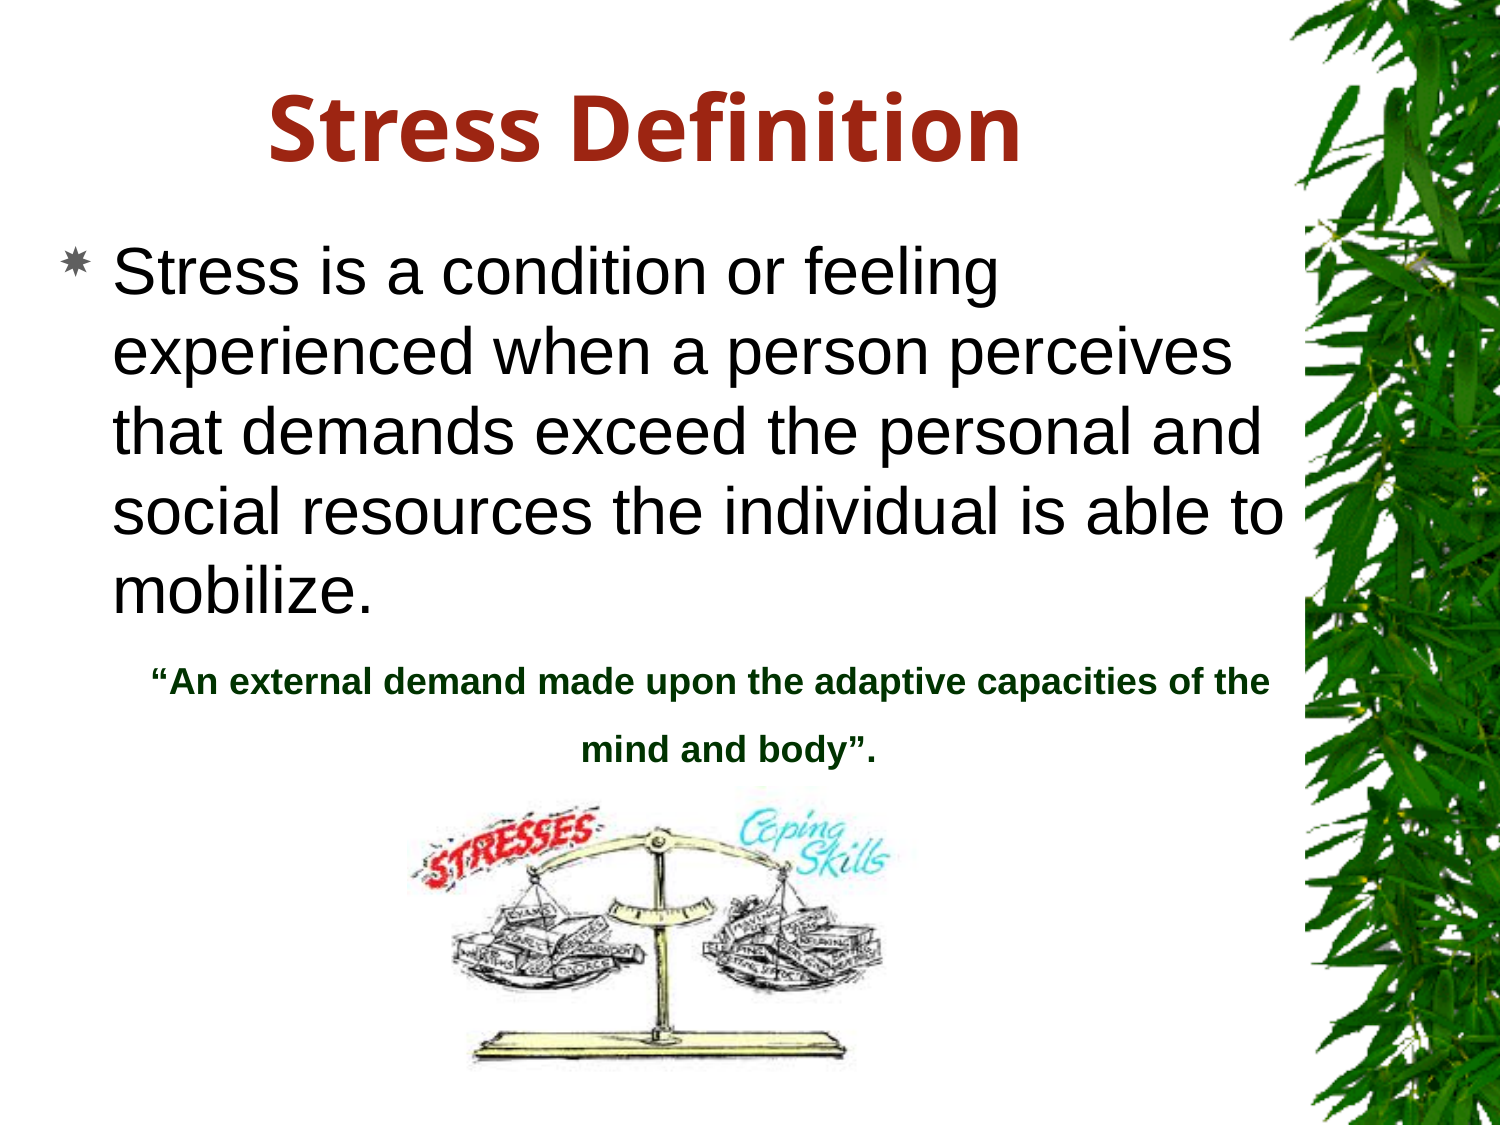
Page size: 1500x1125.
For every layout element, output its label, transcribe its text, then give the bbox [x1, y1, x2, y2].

title Stress Definition [52, 0, 1241, 188]
picture [407, 786, 928, 1095]
list Stress is a condition or feeling experienced when a person perceives that demands exceed the personal and social resources the individual is able to mobilize. “An external demand made upon the adaptive capacities of the mind and body”. [40, 219, 1306, 1059]
picture [1206, 0, 1500, 1125]
